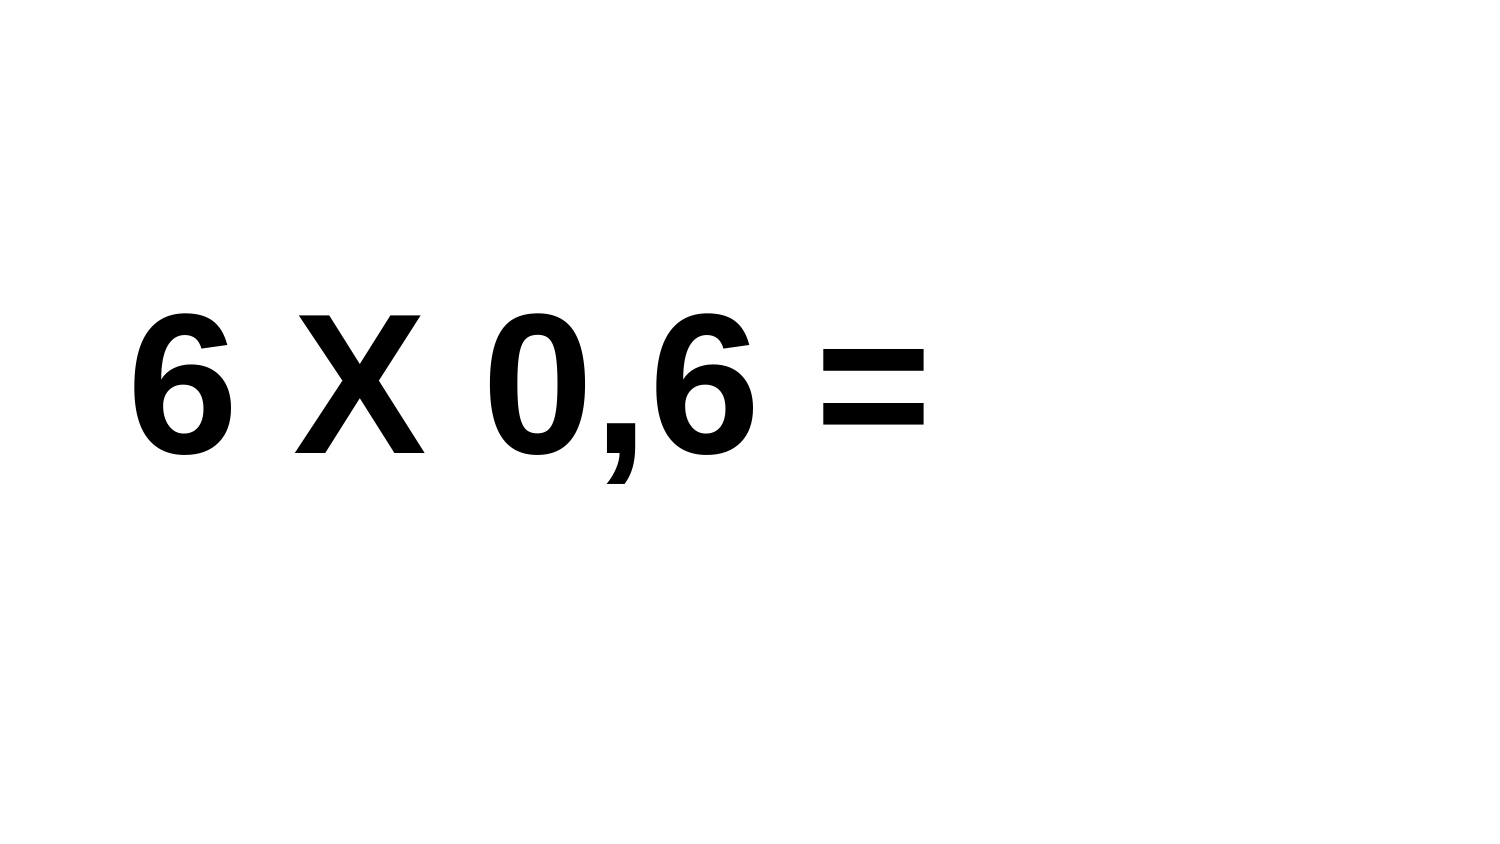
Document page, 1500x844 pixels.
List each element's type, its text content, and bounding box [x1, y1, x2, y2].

text_box 6 X 0,6 = [112, 318, 1388, 509]
